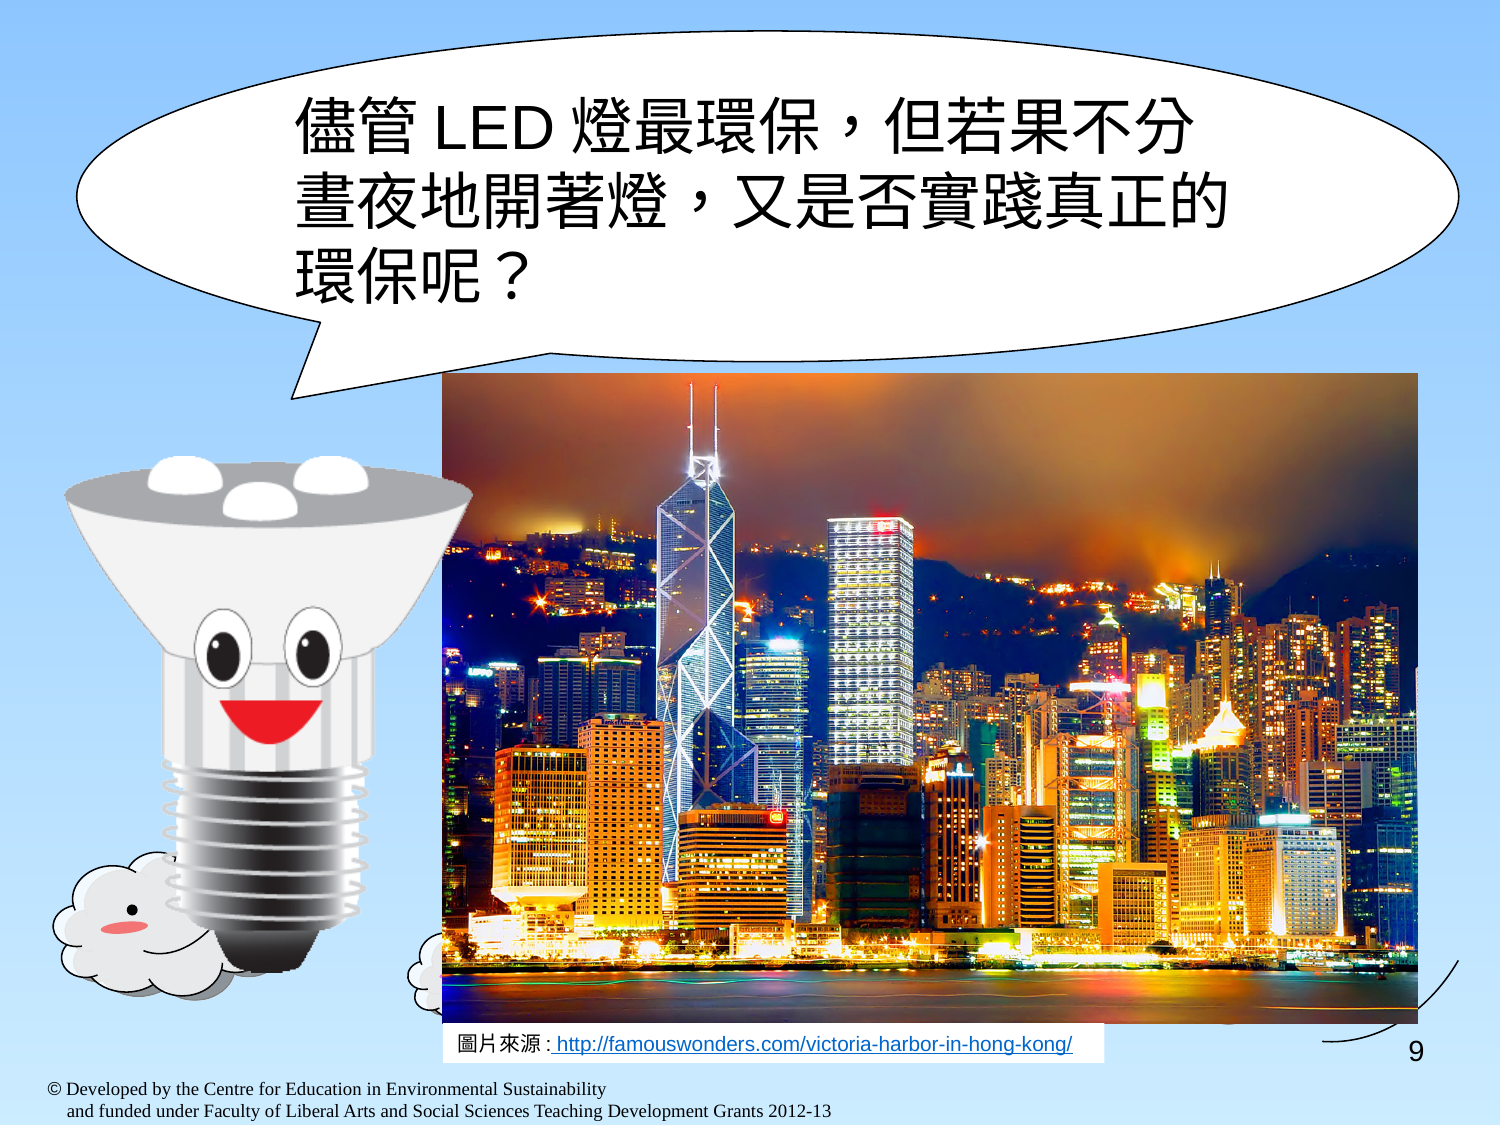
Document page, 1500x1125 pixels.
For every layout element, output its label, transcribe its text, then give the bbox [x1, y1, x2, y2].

text_box 圖片來源: http://famouswonders.com/victoria-harbor-in-hong-kong/ [442, 1031, 1105, 1063]
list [442, 373, 1418, 1024]
picture [64, 455, 473, 973]
text_box 儘管LED燈最環保，但若果不分晝夜地開著燈，又是否實踐真正的環保呢？ [76, 30, 1459, 400]
slide_number 9 [1143, 1024, 1440, 1103]
text_box © Developed by the Centre for Education in Environmental Sustainability and funded under Faculty of Liberal Arts and Social Sciences Teaching Development Grants 2012-13 [33, 1069, 852, 1125]
